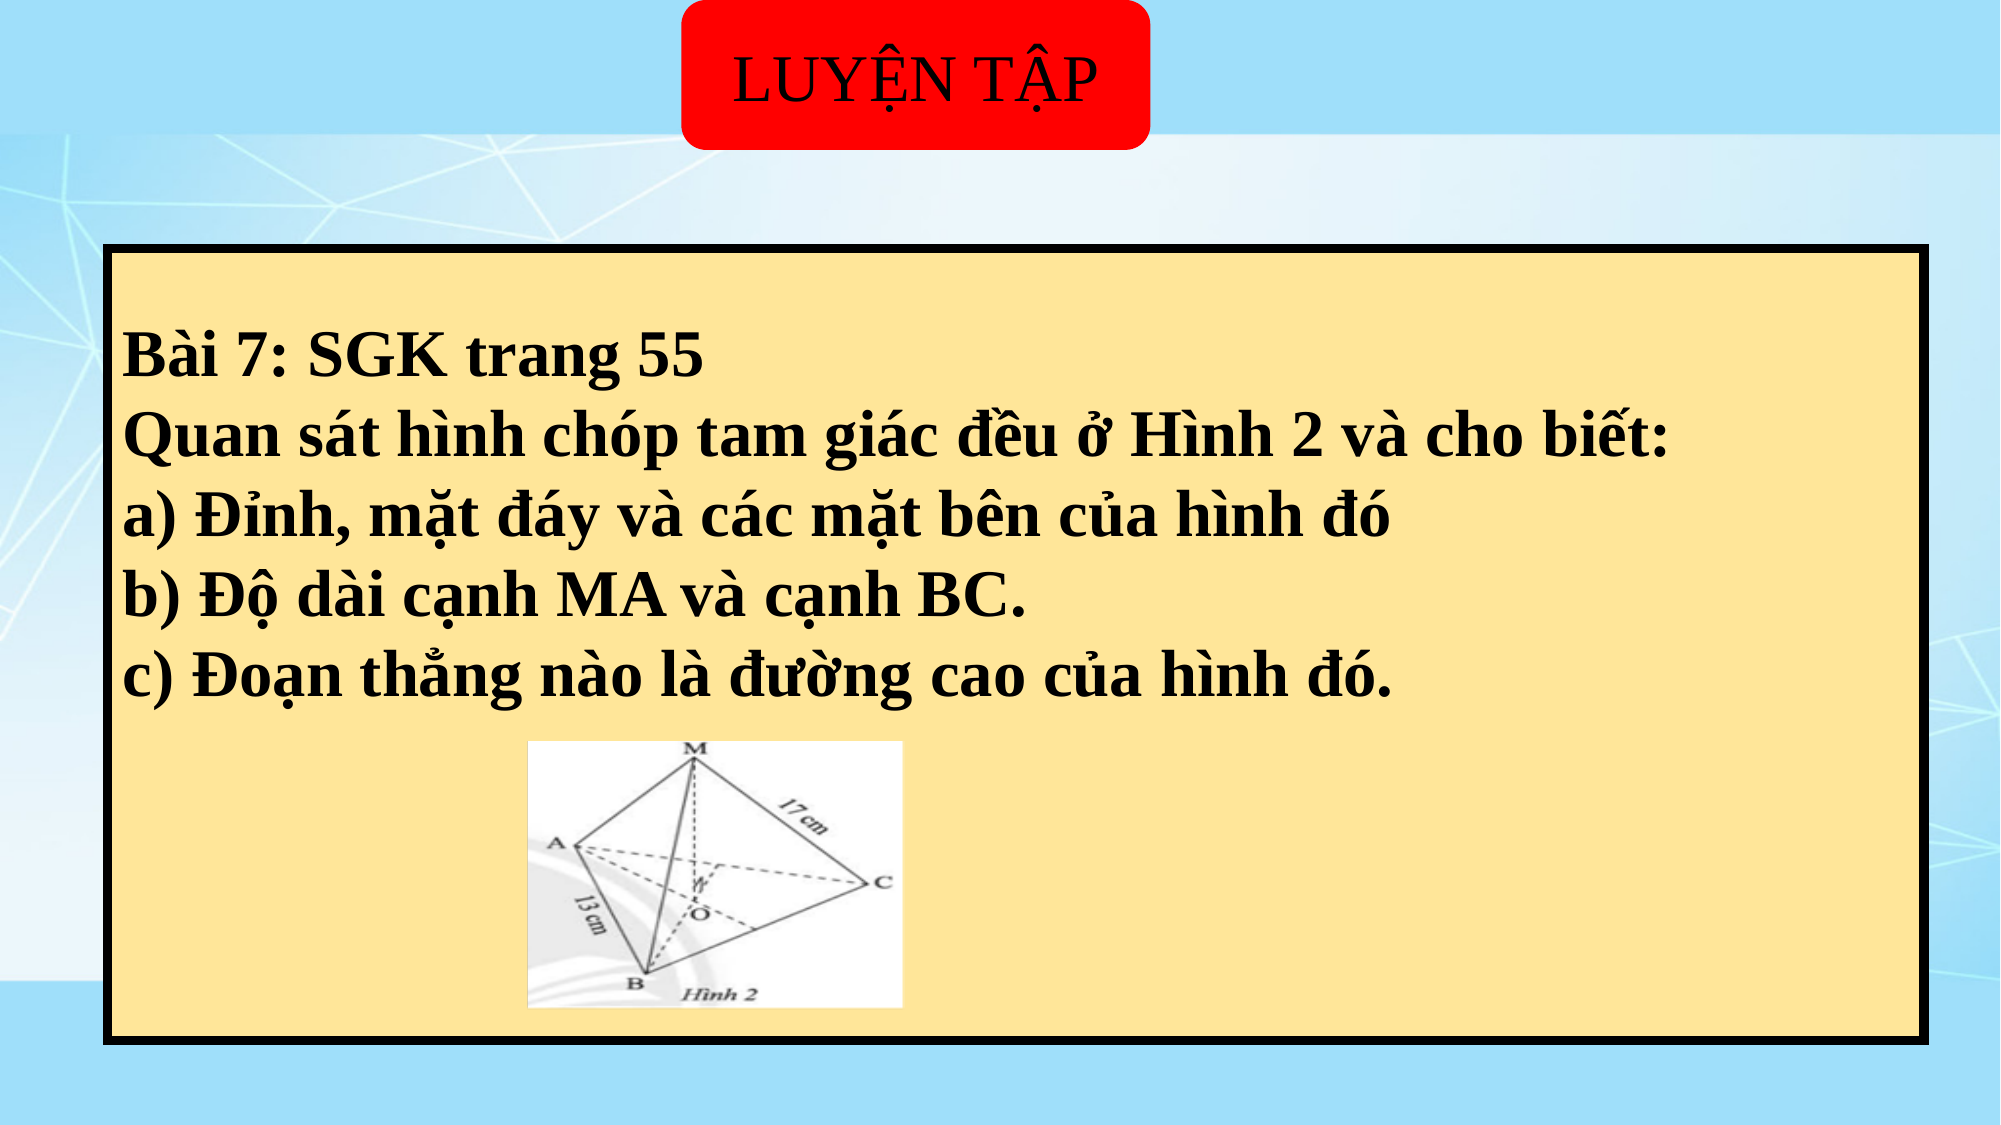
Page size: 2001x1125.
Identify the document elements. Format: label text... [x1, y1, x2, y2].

picture [0, 0, 2001, 1125]
text_box LUYỆN TẬP [680, 0, 1151, 151]
text_box Bài 7: SGK trang 55 Quan sát hình chóp tam giác đều ở Hình 2 và cho biết: a) Đỉnh, mặt đáy và các mặt bên của hình đó b) Độ dài cạnh MA và cạnh BC. c) Đoạn thẳng nào là đường cao của hình đó. [107, 247, 1925, 1042]
